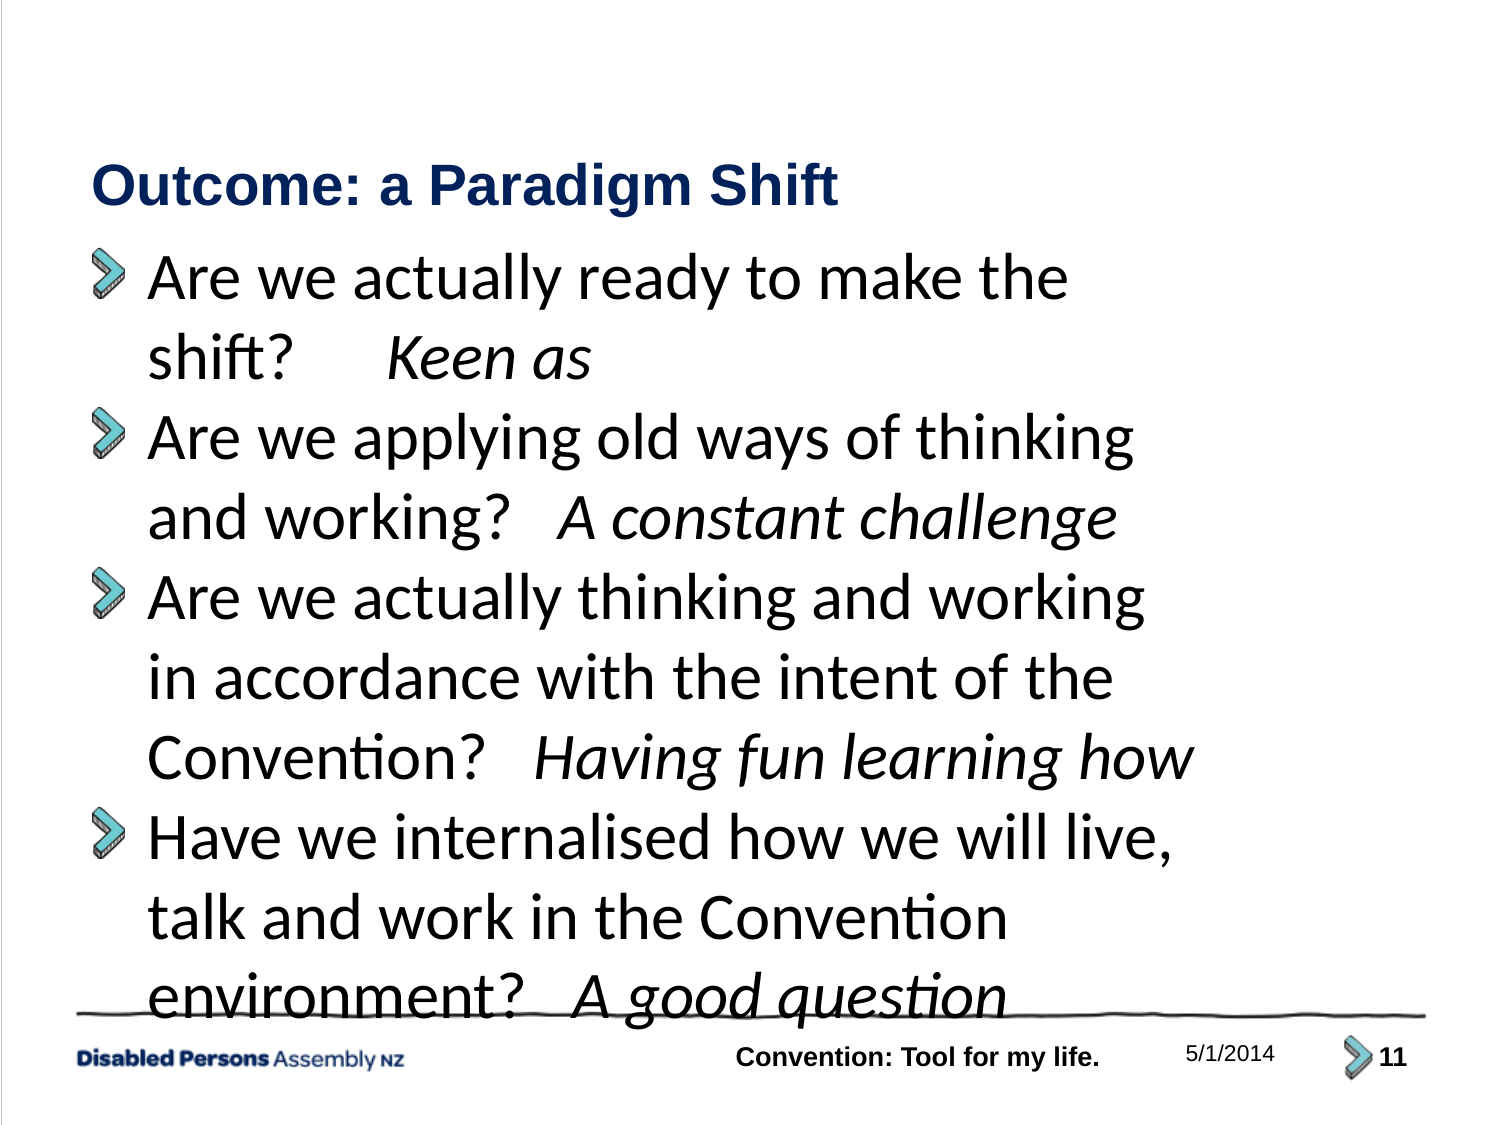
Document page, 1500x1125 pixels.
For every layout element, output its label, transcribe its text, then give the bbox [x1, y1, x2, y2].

text_box Are we actually ready to make the shift? Keen as Are we applying old ways of thinking and working? A constant challenge Are we actually thinking and working in accordance with the intent of the Convention? Having fun learning how Have we internalised how we will live, talk and work in the Convention environment? A good question [76, 225, 1219, 1125]
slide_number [1219, 1031, 1328, 1092]
slide_number 11 [1328, 1031, 1423, 1092]
text_box Outcome: a Paradigm Shift [76, 139, 925, 225]
